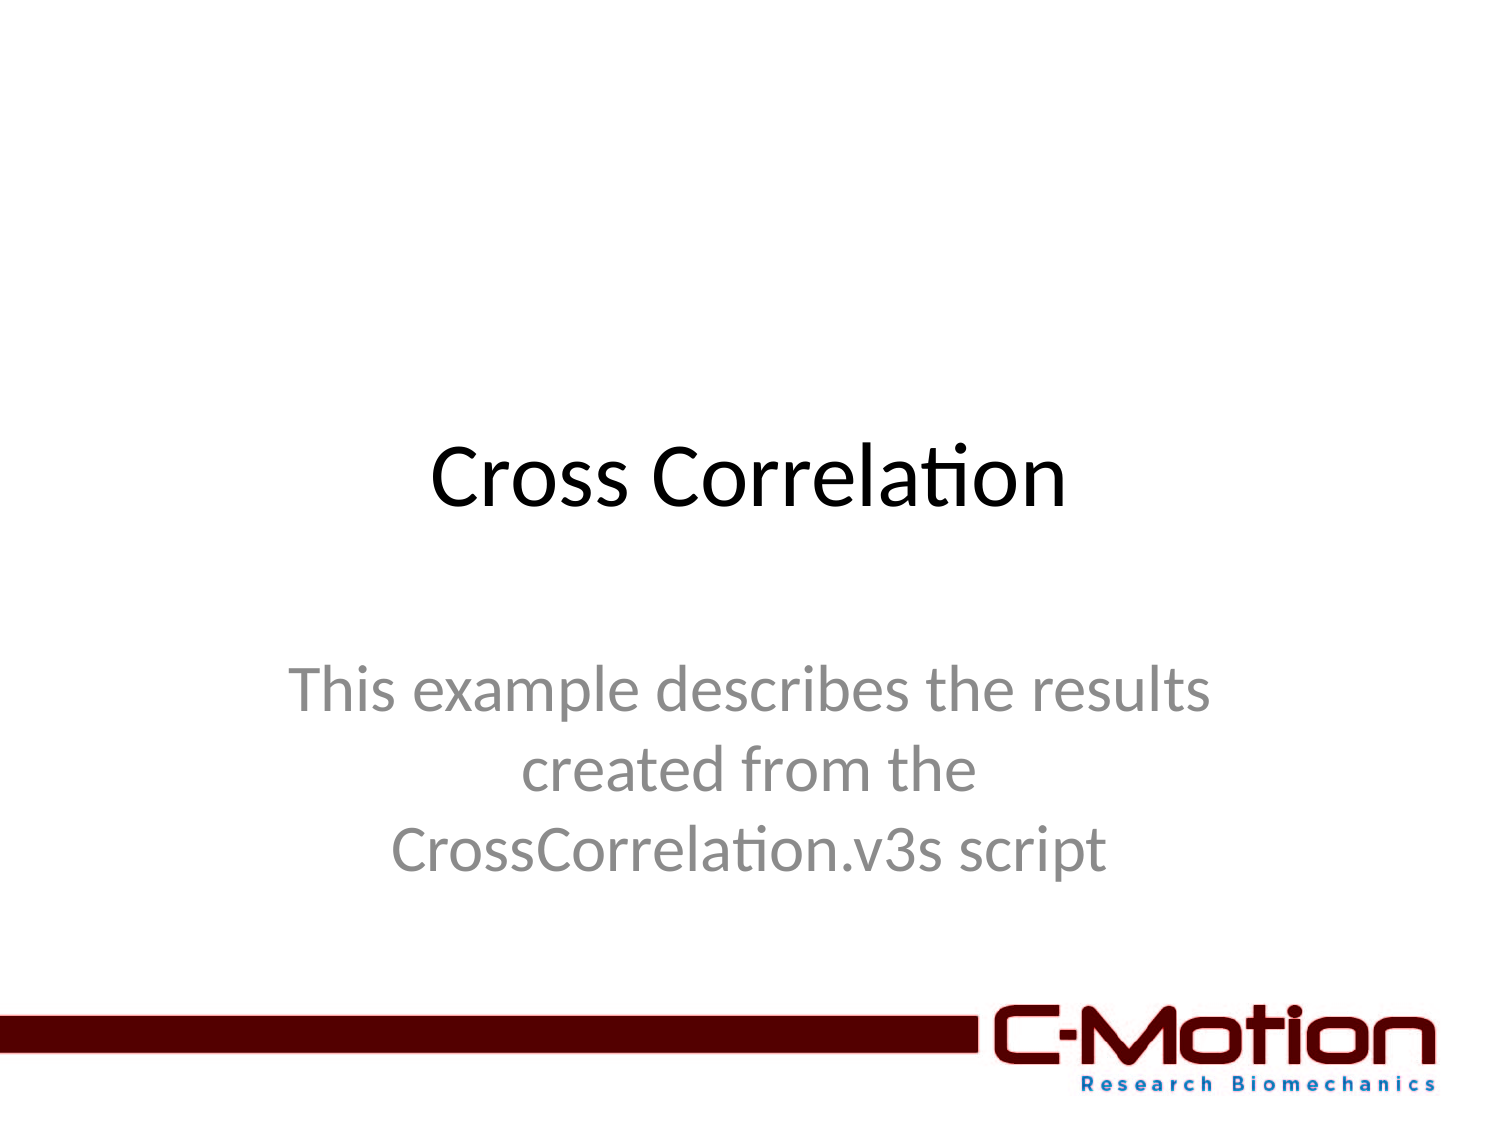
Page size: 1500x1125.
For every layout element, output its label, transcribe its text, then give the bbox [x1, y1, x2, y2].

picture [0, 987, 1500, 1096]
subtitle This example describes the results created from the CrossCorrelation.v3s script [225, 637, 1275, 925]
title Cross Correlation [112, 349, 1388, 591]
